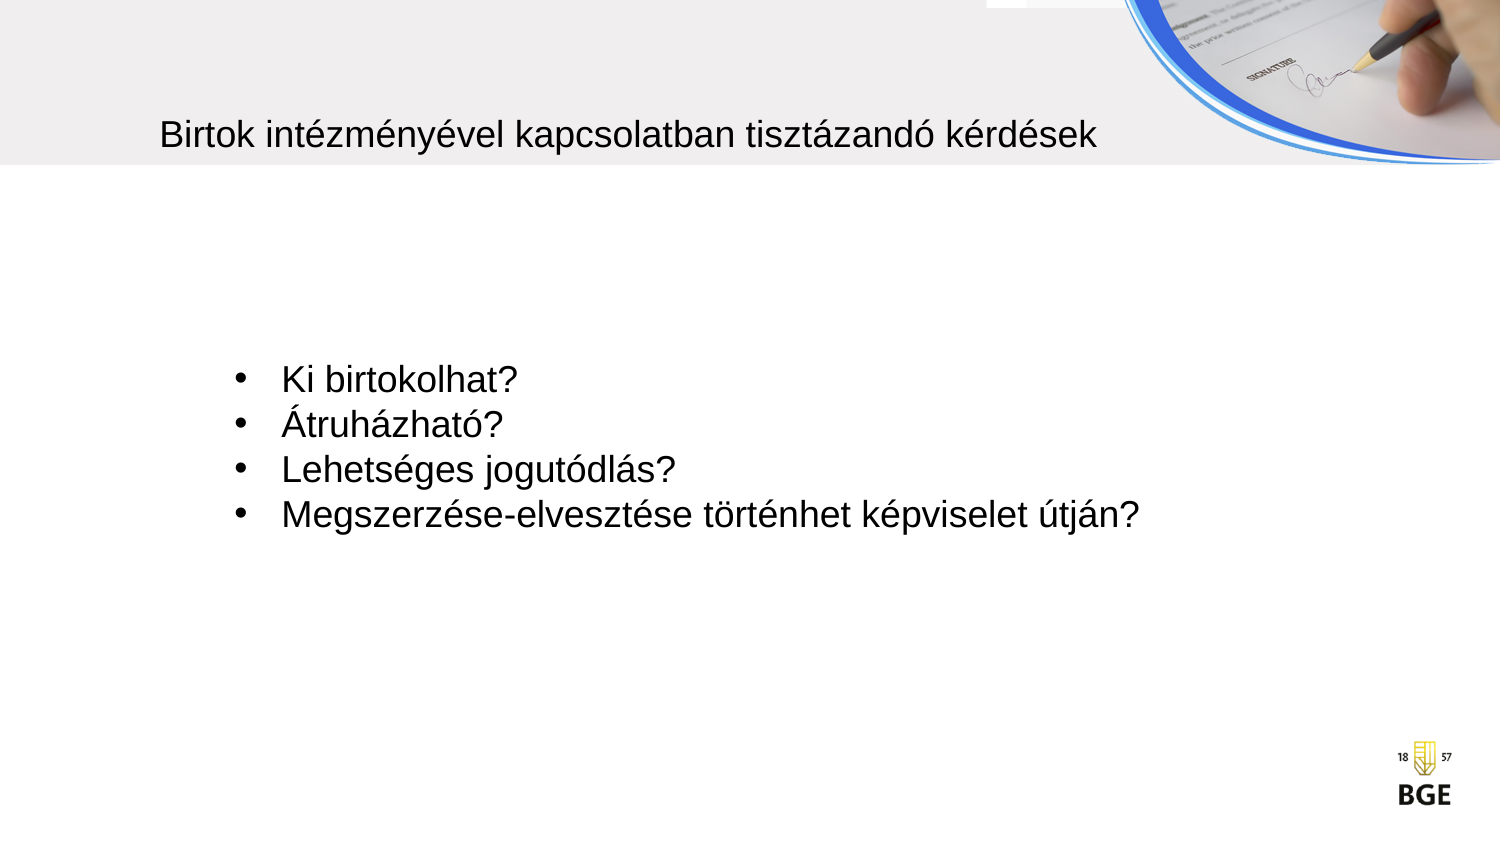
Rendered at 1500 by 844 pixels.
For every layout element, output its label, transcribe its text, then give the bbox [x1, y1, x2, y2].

text_box Birtok intézményével kapcsolatban tisztázandó kérdések Ki birtokolhat? Átruházható? Lehetséges jogutódlás? Megszerzése-elvesztése történhet képviselet útján? [0, 102, 1388, 543]
picture [0, 0, 1500, 844]
